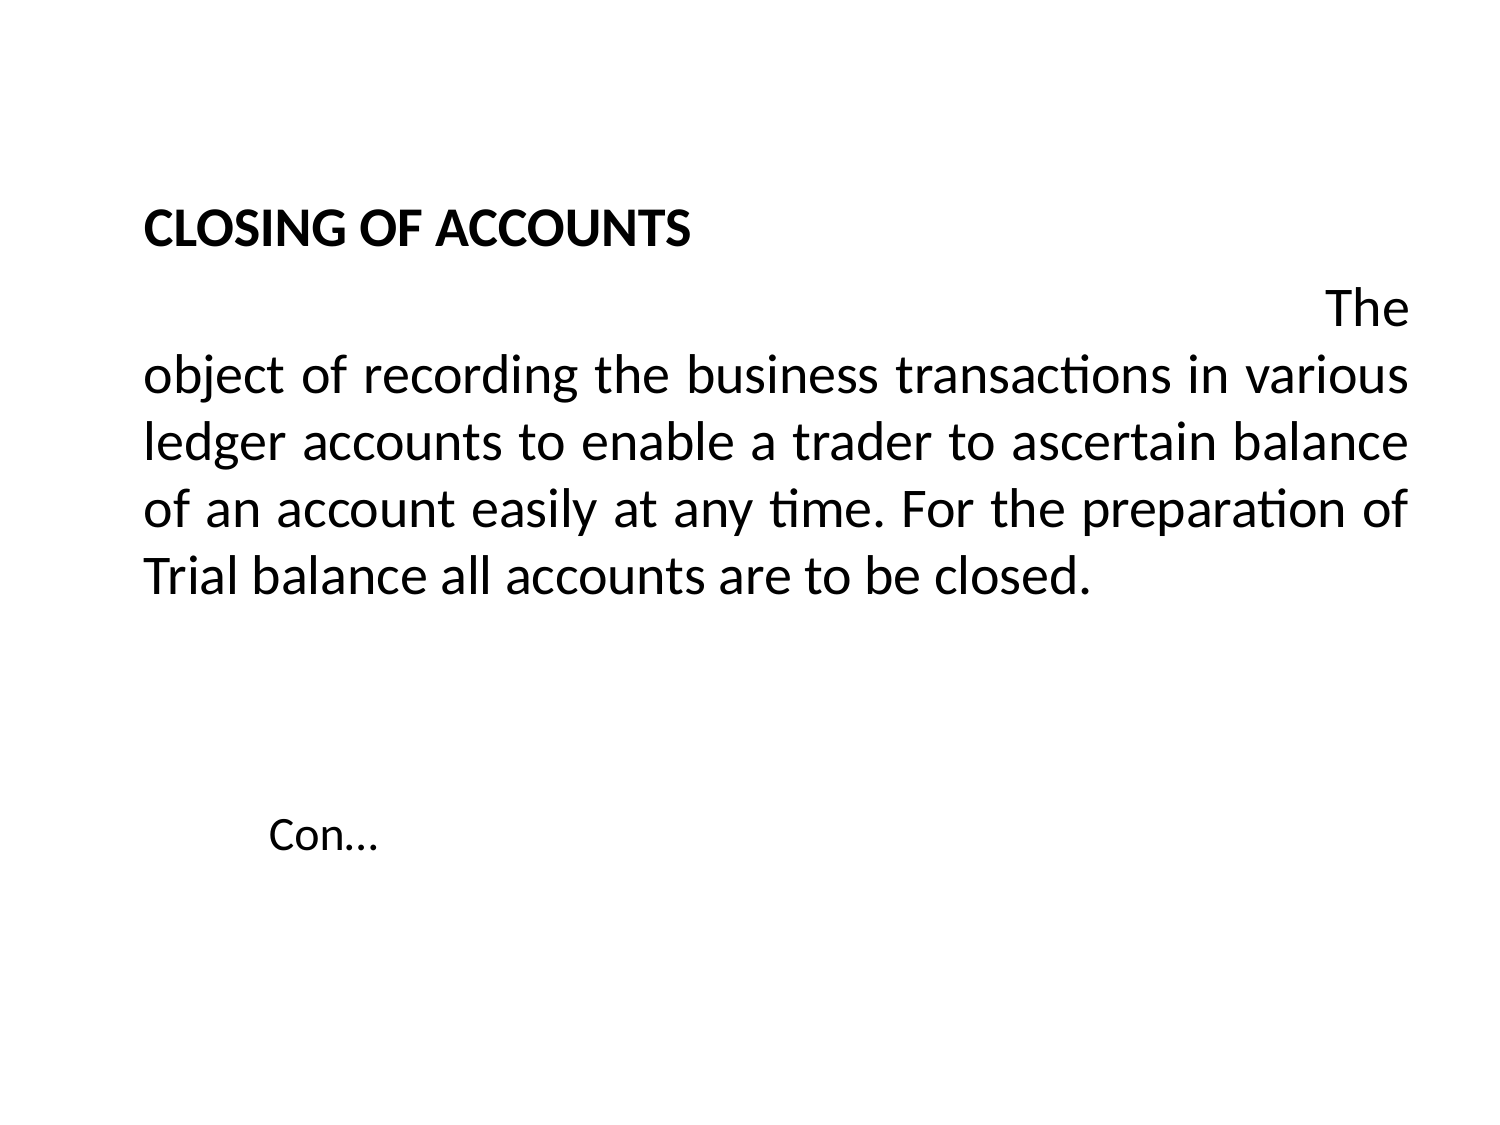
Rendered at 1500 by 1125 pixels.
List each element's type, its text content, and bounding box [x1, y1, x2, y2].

list CLOSING OF ACCOUNTS The object of recording the business transactions in various ledger accounts to enable a trader to ascertain balance of an account easily at any time. For the preparation of Trial balance all accounts are to be closed. Con… [75, 174, 1425, 1038]
